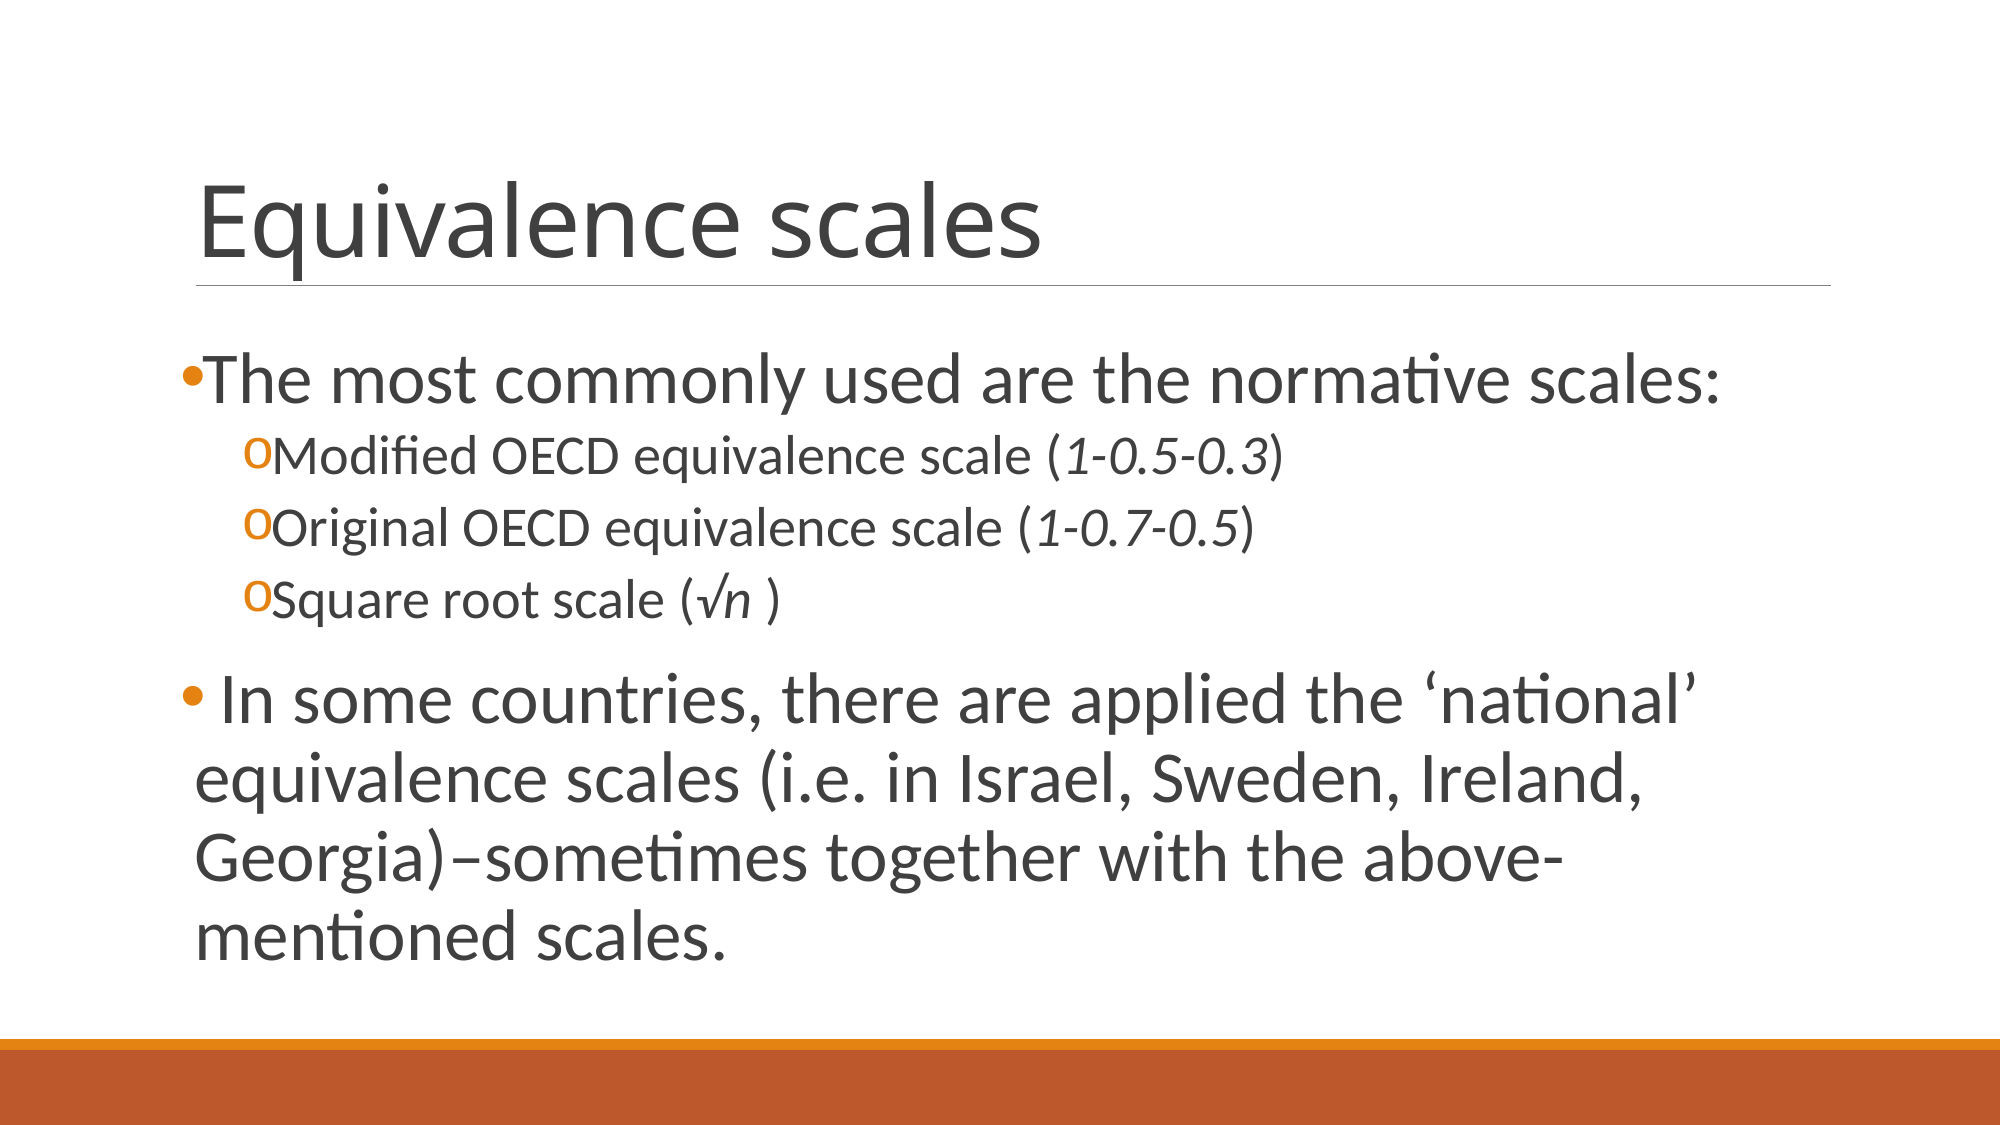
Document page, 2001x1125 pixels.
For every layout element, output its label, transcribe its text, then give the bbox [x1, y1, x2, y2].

list The most commonly used are the normative scales: Modified OECD equivalence scale (1-0.5-0.3) Original OECD equivalence scale (1-0.7-0.5) Square root scale (√n ) In some countries, there are applied the ‘national’ equivalence scales (i.e. in Israel, Sweden, Ireland, Georgia)–sometimes together with the above-mentioned scales. [180, 332, 1830, 993]
title Equivalence scales [180, 47, 1830, 285]
